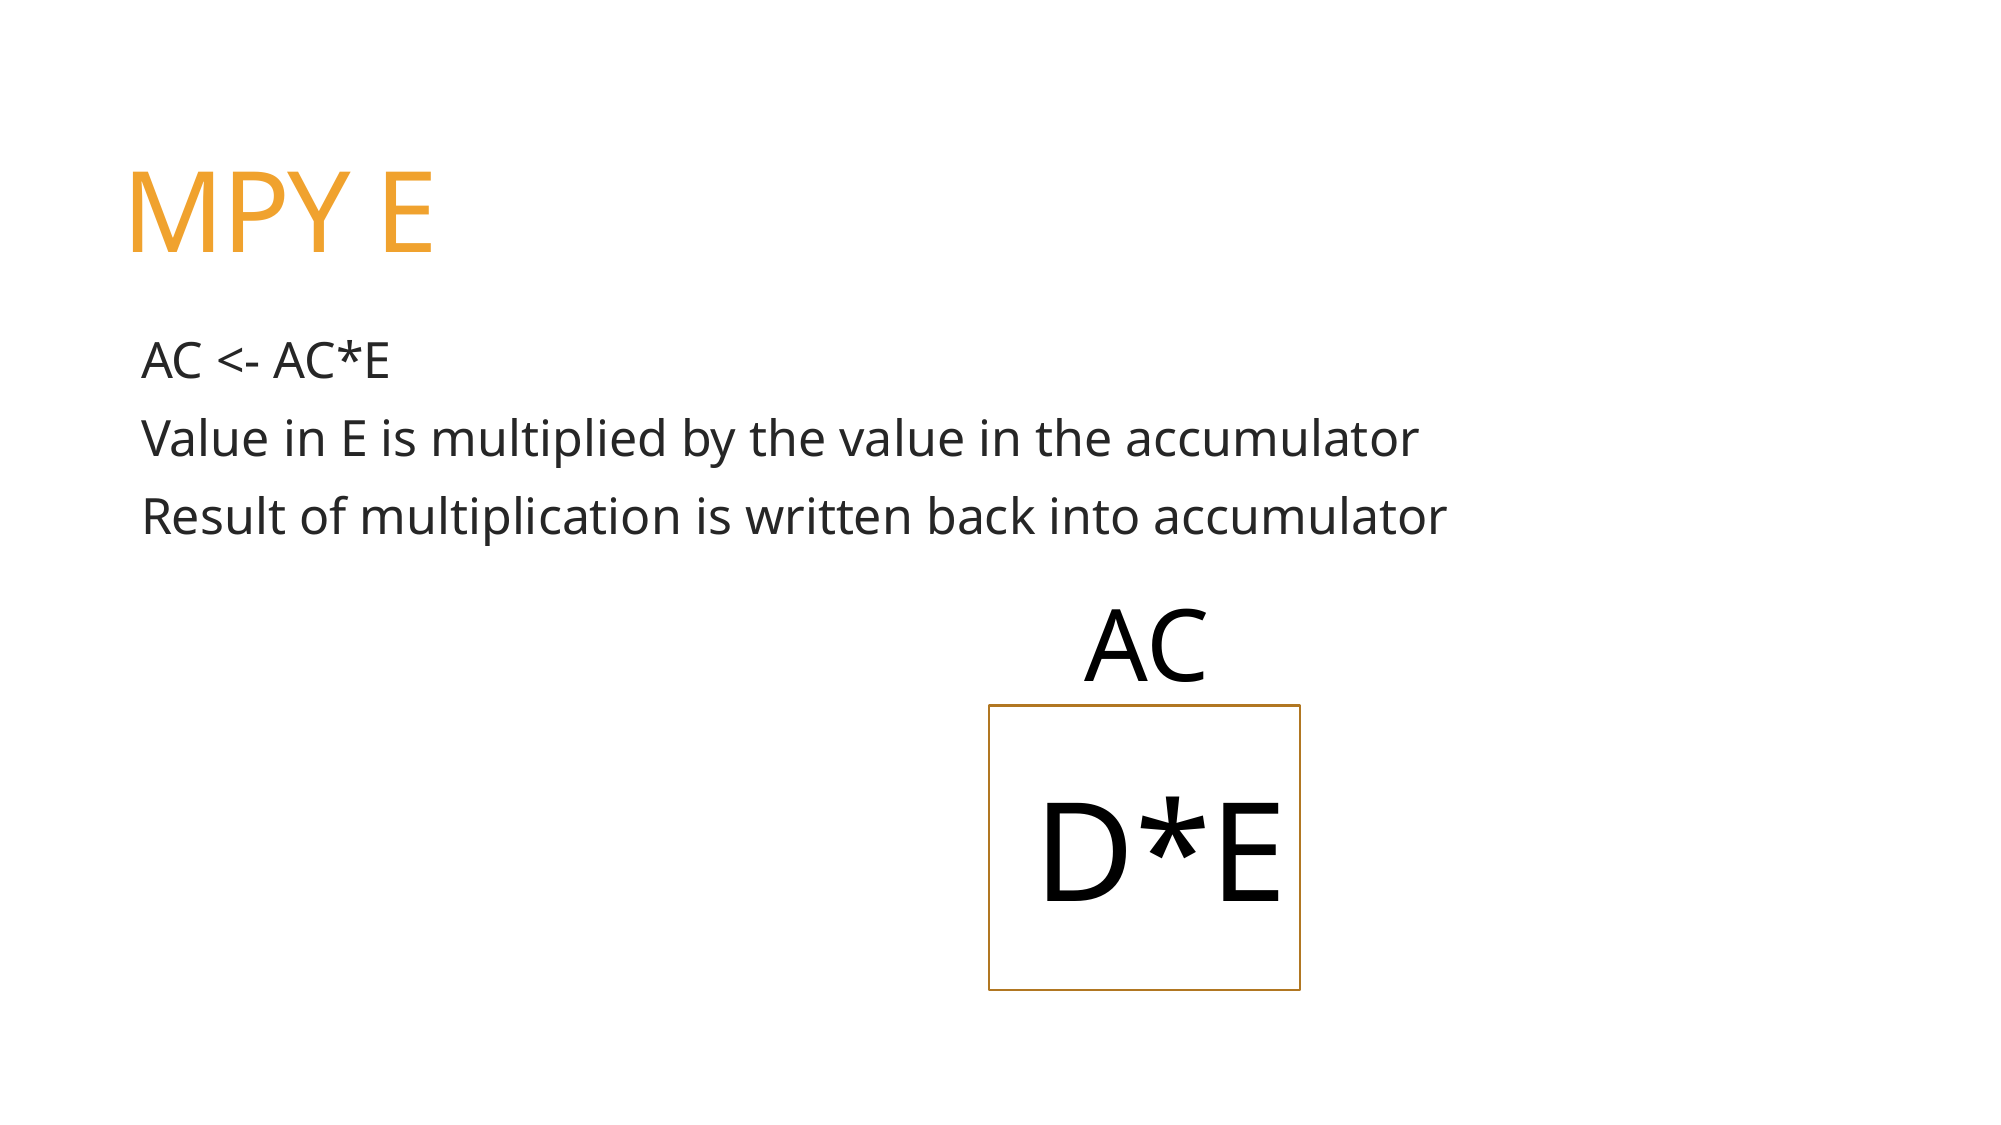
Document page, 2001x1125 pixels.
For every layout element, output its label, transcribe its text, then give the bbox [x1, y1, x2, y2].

text_box [988, 704, 1301, 991]
text_box AC [1069, 574, 1244, 709]
list AC <- AC*E Value in E is multiplied by the value in the accumulator Result of multiplication is written back into accumulator [111, 329, 1876, 948]
text_box D*E [1020, 757, 1314, 937]
title MPY E [107, 81, 1875, 354]
